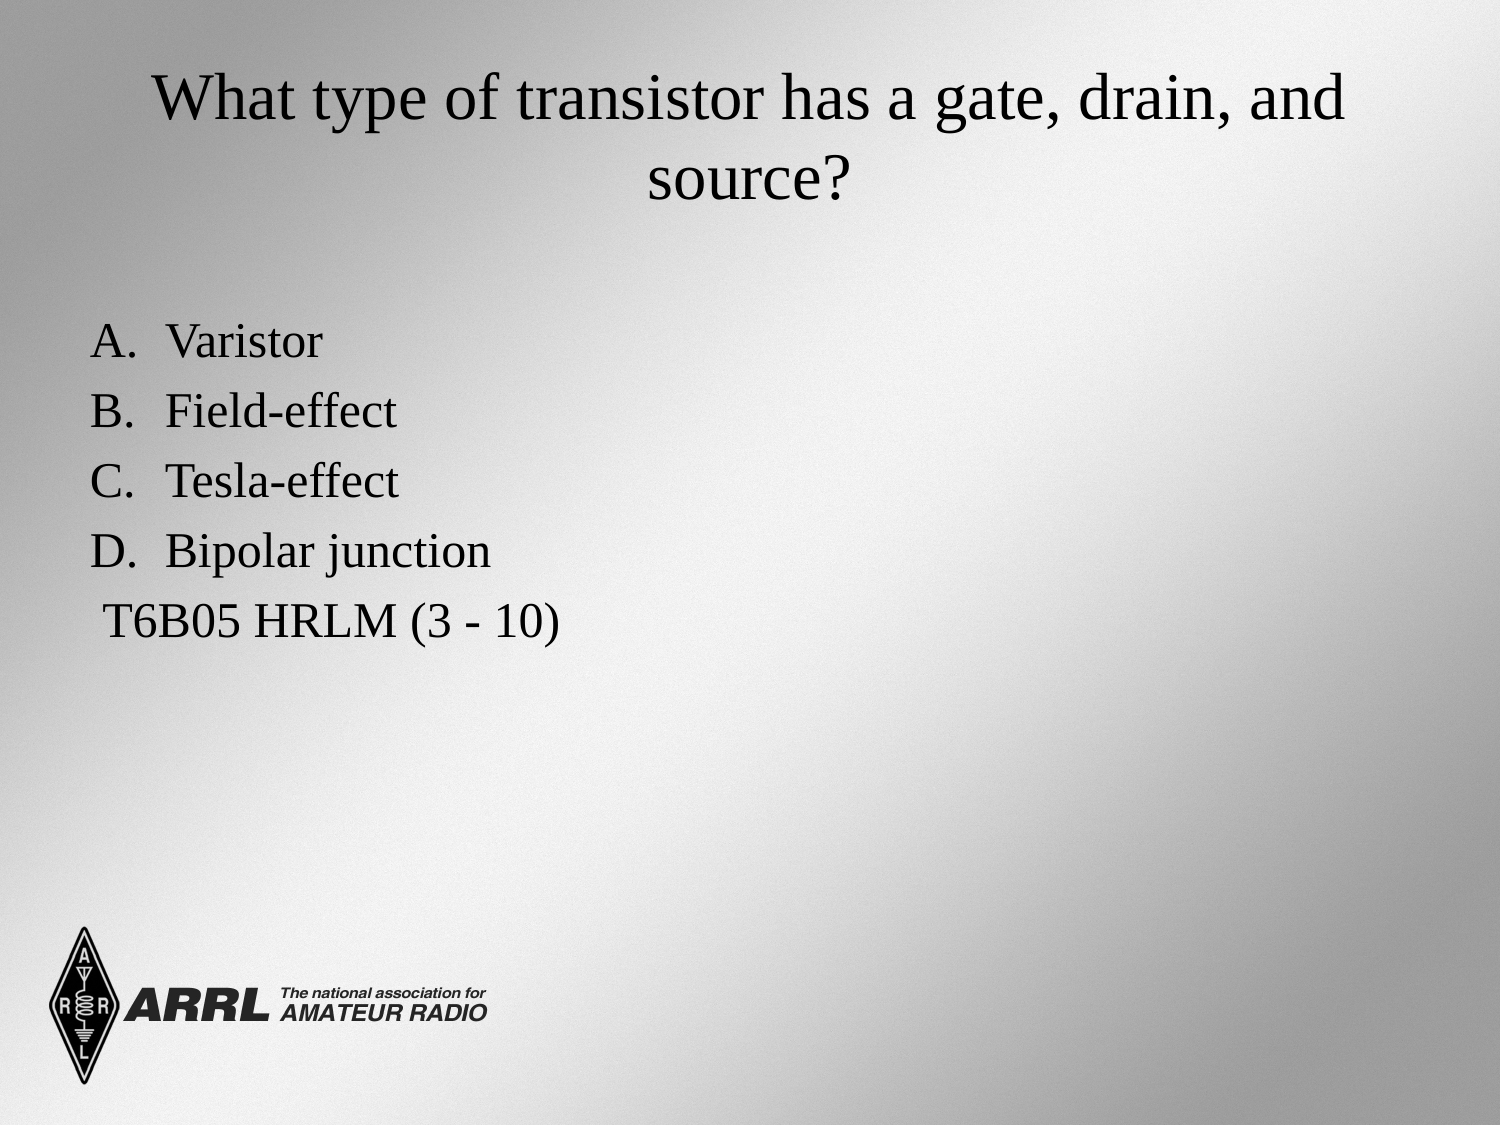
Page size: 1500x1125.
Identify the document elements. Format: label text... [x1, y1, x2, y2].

picture [0, 0, 1500, 1125]
list Varistor Field-effect Tesla-effect Bipolar junction T6B05 HRLM (3 - 10) [75, 299, 1425, 1005]
title What type of transistor has a gate, drain, and source? [75, 45, 1425, 233]
